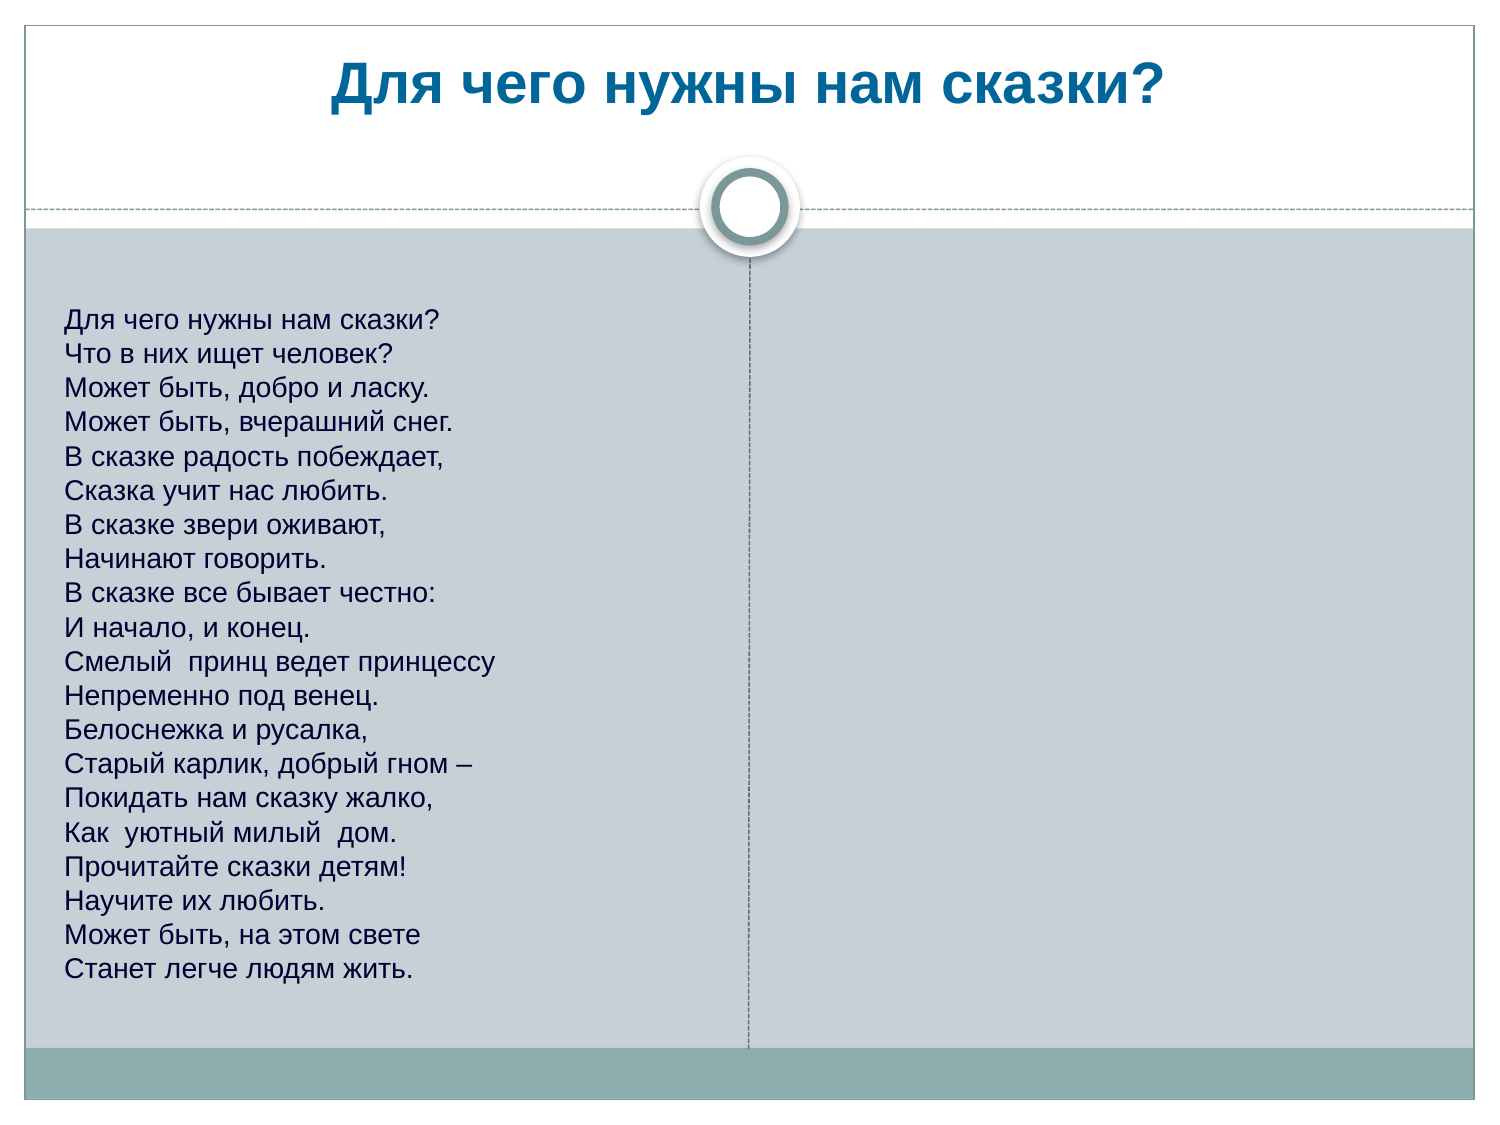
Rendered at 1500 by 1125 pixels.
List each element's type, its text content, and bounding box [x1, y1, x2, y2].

list Для чего нужны нам сказки? Что в них ищет человек? Может быть, добро и ласку. Может быть, вчерашний снег. В сказке радость побеждает, Сказка учит нас любить. В сказке звери оживают, Начинают говорить. В сказке все бывает честно: И начало, и конец. Смелый принц ведет принцессу Непременно под венец. Белоснежка и русалка, Старый карлик, добрый гном – Покидать нам сказку жалко, Как уютный милый дом. Прочитайте сказки детям! Научите их любить. Может быть, на этом свете Станет легче людям жить. [49, 224, 712, 993]
title Для чего нужны нам сказки? [223, 37, 1450, 162]
text_box [0, 26, 223, 207]
